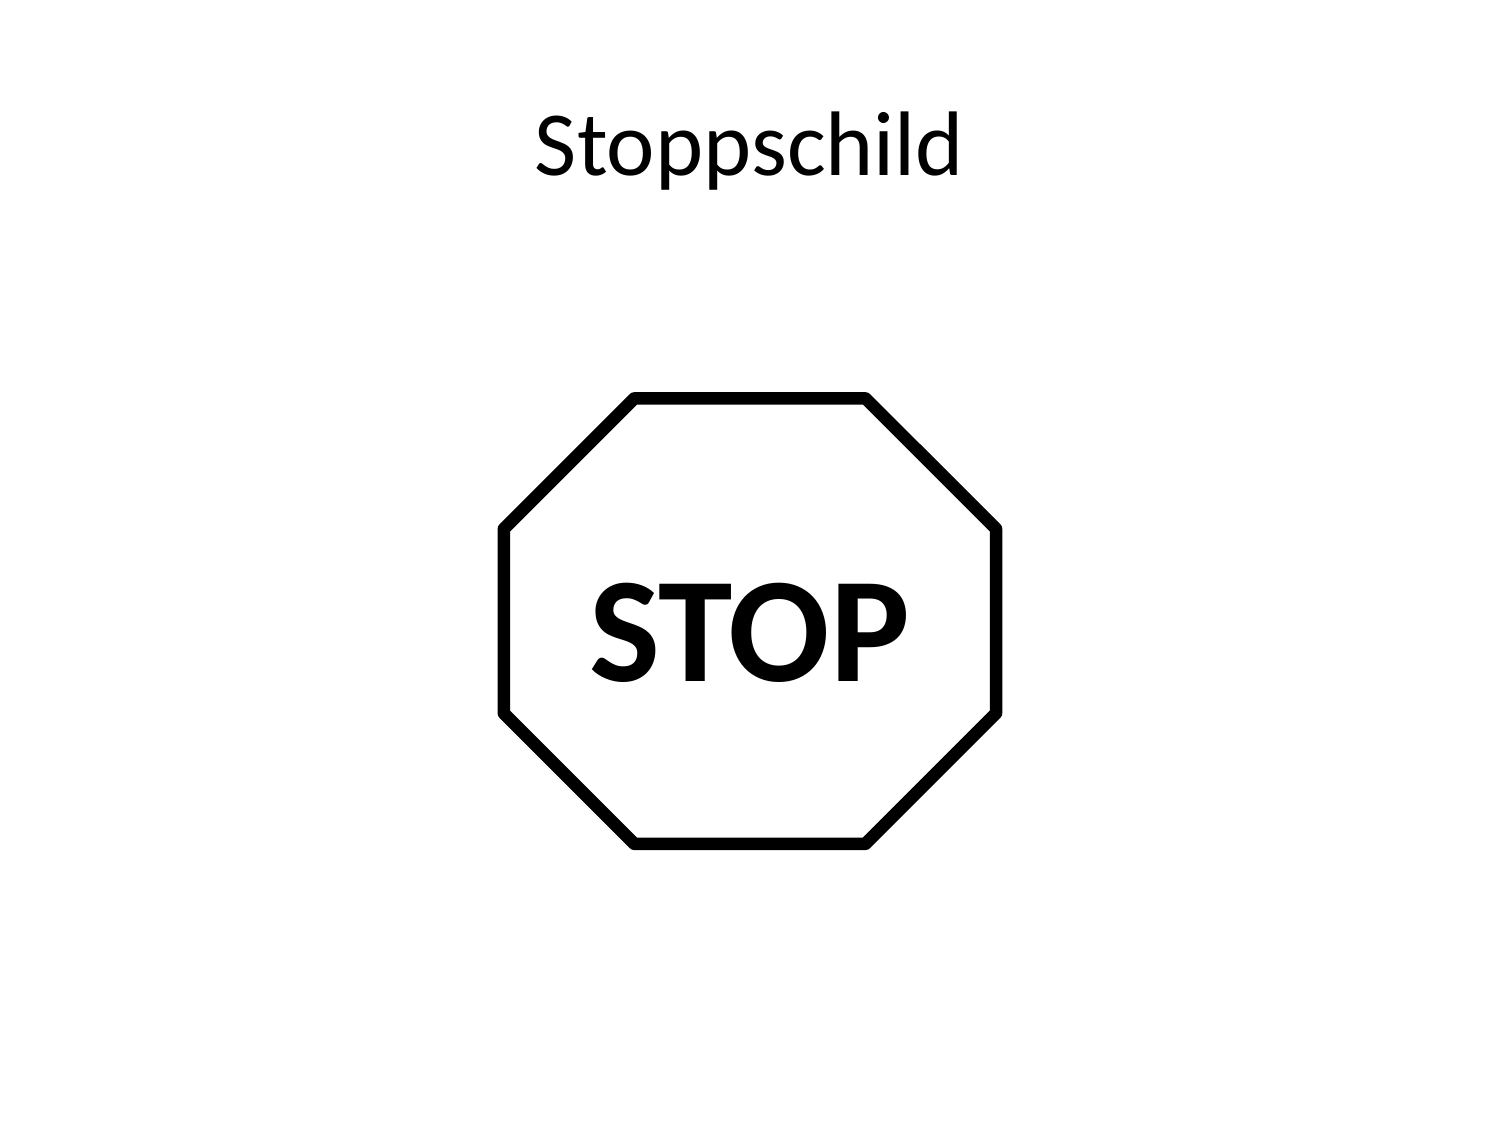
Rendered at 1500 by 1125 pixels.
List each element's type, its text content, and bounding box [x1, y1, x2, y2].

text_box STOP [501, 396, 999, 846]
title Stoppschild [75, 45, 1425, 233]
